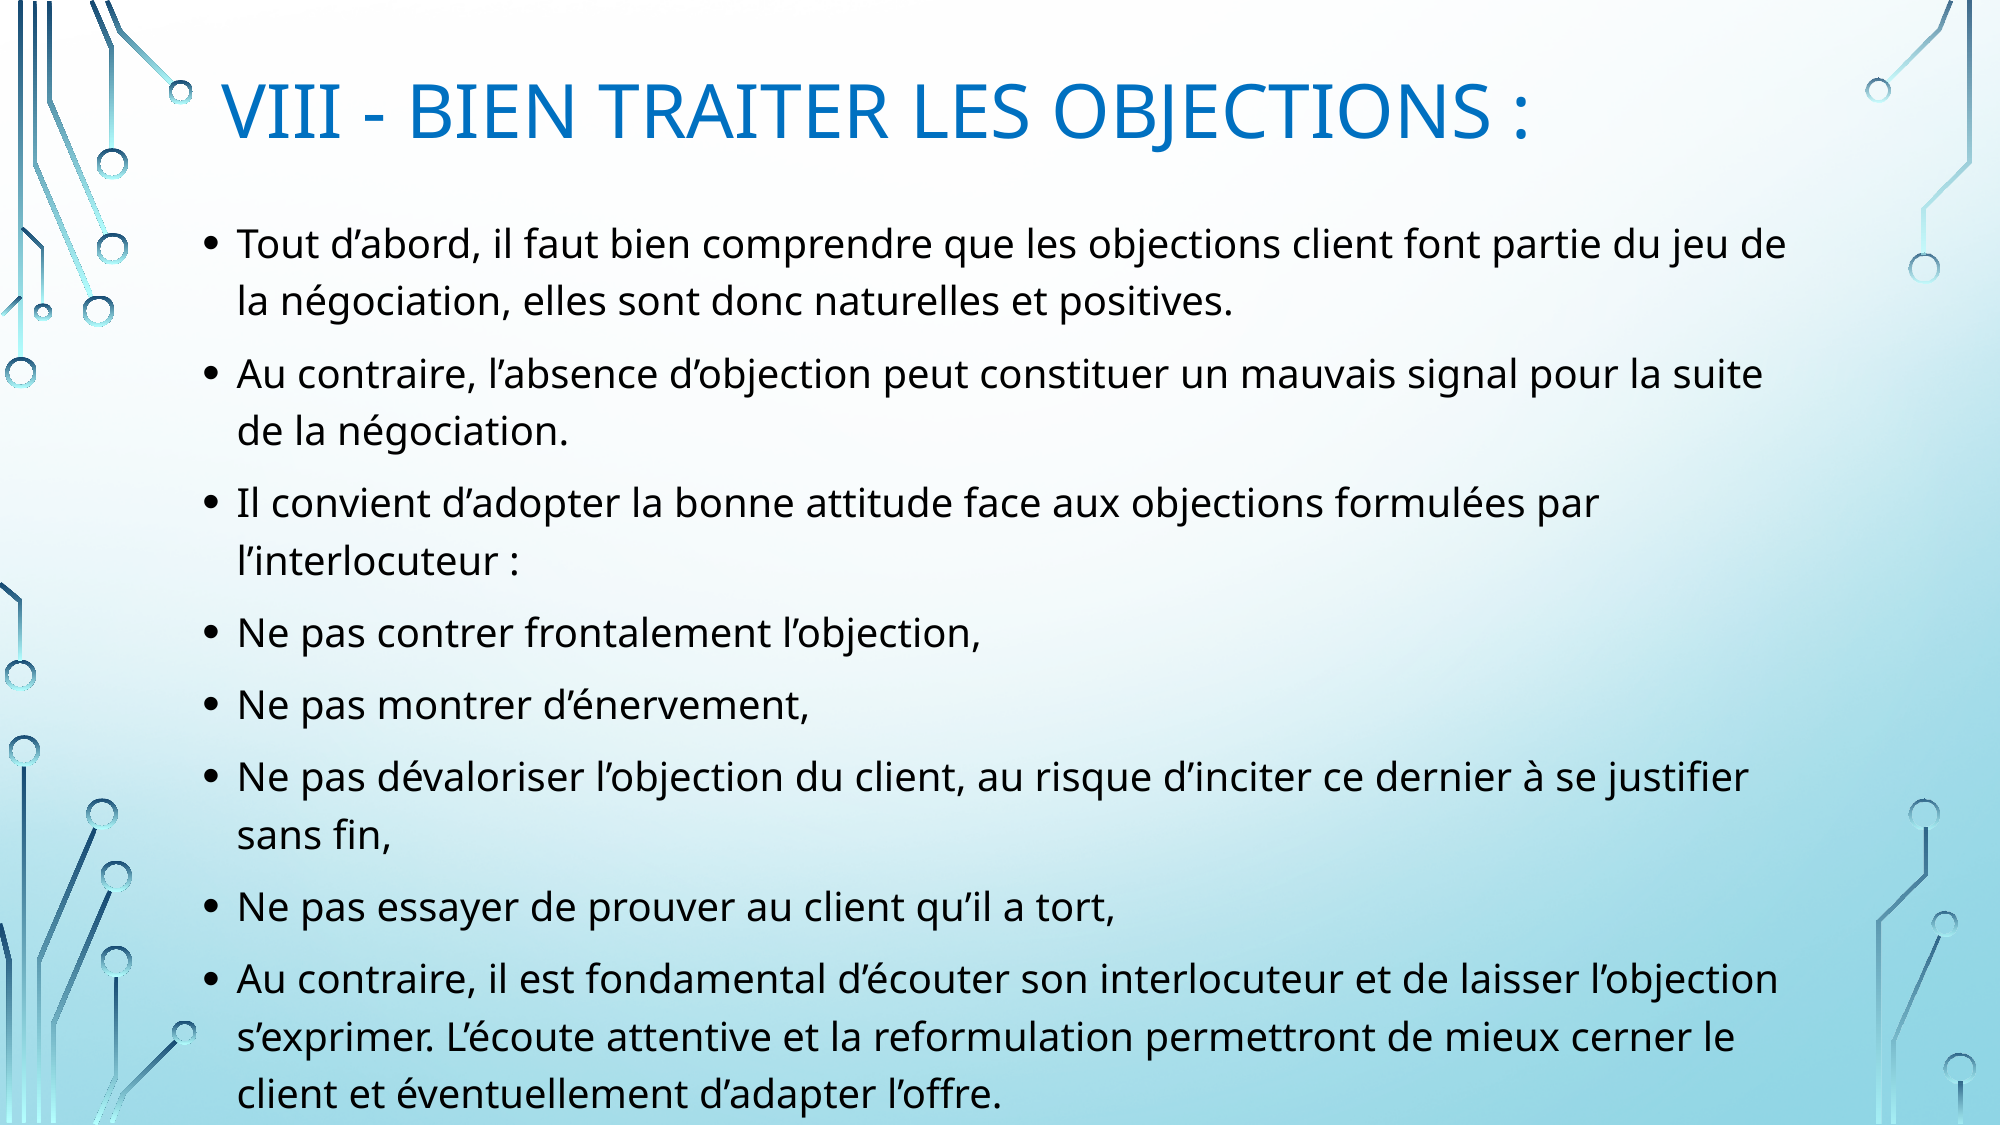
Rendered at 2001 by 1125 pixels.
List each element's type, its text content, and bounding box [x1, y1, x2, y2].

title VIII - Bien traiter les objections : [187, 27, 1813, 201]
list Tout d’abord, il faut bien comprendre que les objections client font partie du jeu de la négociation, elles sont donc naturelles et positives. Au contraire, l’absence d’objection peut constituer un mauvais signal pour la suite de la négociation. Il convient d’adopter la bonne attitude face aux objections formulées par l’interlocuteur : Ne pas contrer frontalement l’objection, Ne pas montrer d’énervement, Ne pas dévaloriser l’objection du client, au risque d’inciter ce dernier à se justifier sans fin, Ne pas essayer de prouver au client qu’il a tort, Au contraire, il est fondamental d’écouter son interlocuteur et de laisser l’objection s’exprimer. L’écoute attentive et la reformulation permettront de mieux cerner le client et éventuellement d’adapter l’offre. [187, 201, 1813, 1125]
